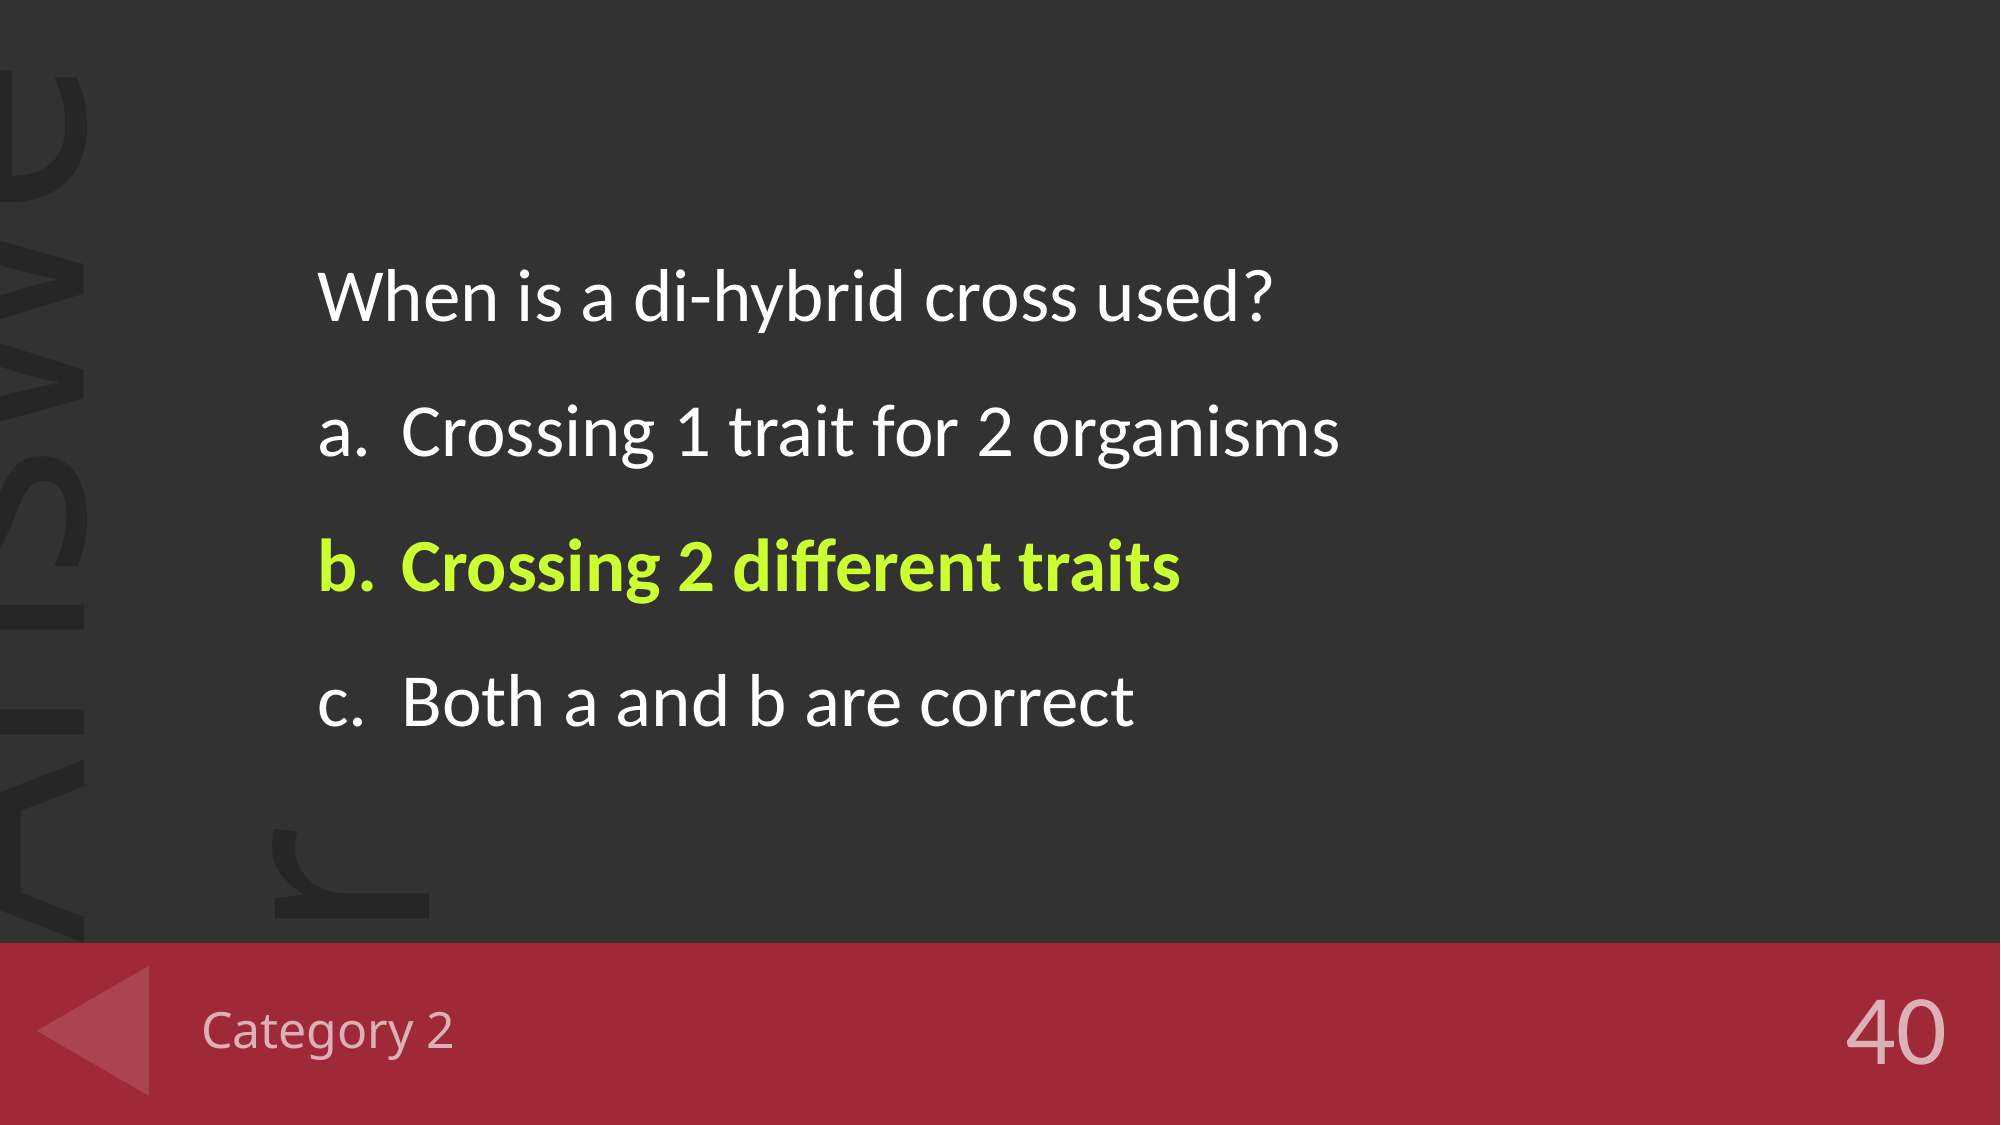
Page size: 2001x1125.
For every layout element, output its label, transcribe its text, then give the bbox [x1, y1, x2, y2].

title Category 2 [185, 967, 1494, 1097]
list 40 [1494, 967, 1963, 1097]
list When is a di-hybrid cross used? Crossing 1 trait for 2 organisms Crossing 2 different traits Both a and b are correct [302, 307, 1760, 636]
